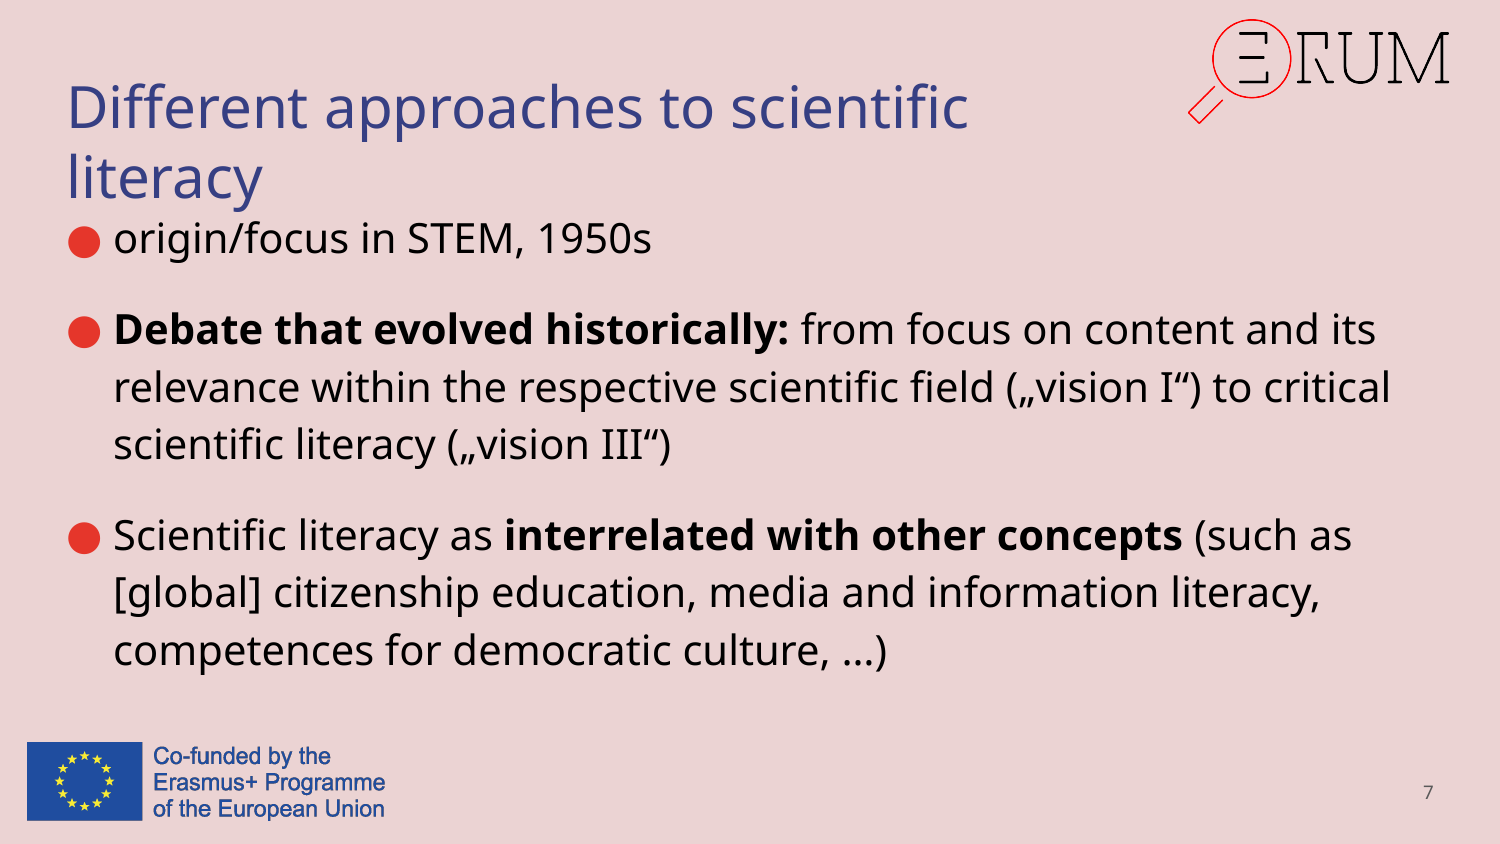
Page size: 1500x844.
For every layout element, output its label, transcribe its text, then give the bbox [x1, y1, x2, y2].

picture [27, 742, 385, 821]
list origin/focus in STEM, 1950s Debate that evolved historically: from focus on content and its relevance within the respective scientific field („vision I“) to critical scientific literacy („vision III“) Scientific literacy as interrelated with other concepts (such as [global] citizenship education, media and information literacy, competences for democratic culture, …) [51, 189, 1449, 749]
picture [1136, 0, 1500, 137]
title Different approaches to scientific literacy [51, 55, 1168, 150]
slide_number 7 [1358, 761, 1449, 826]
